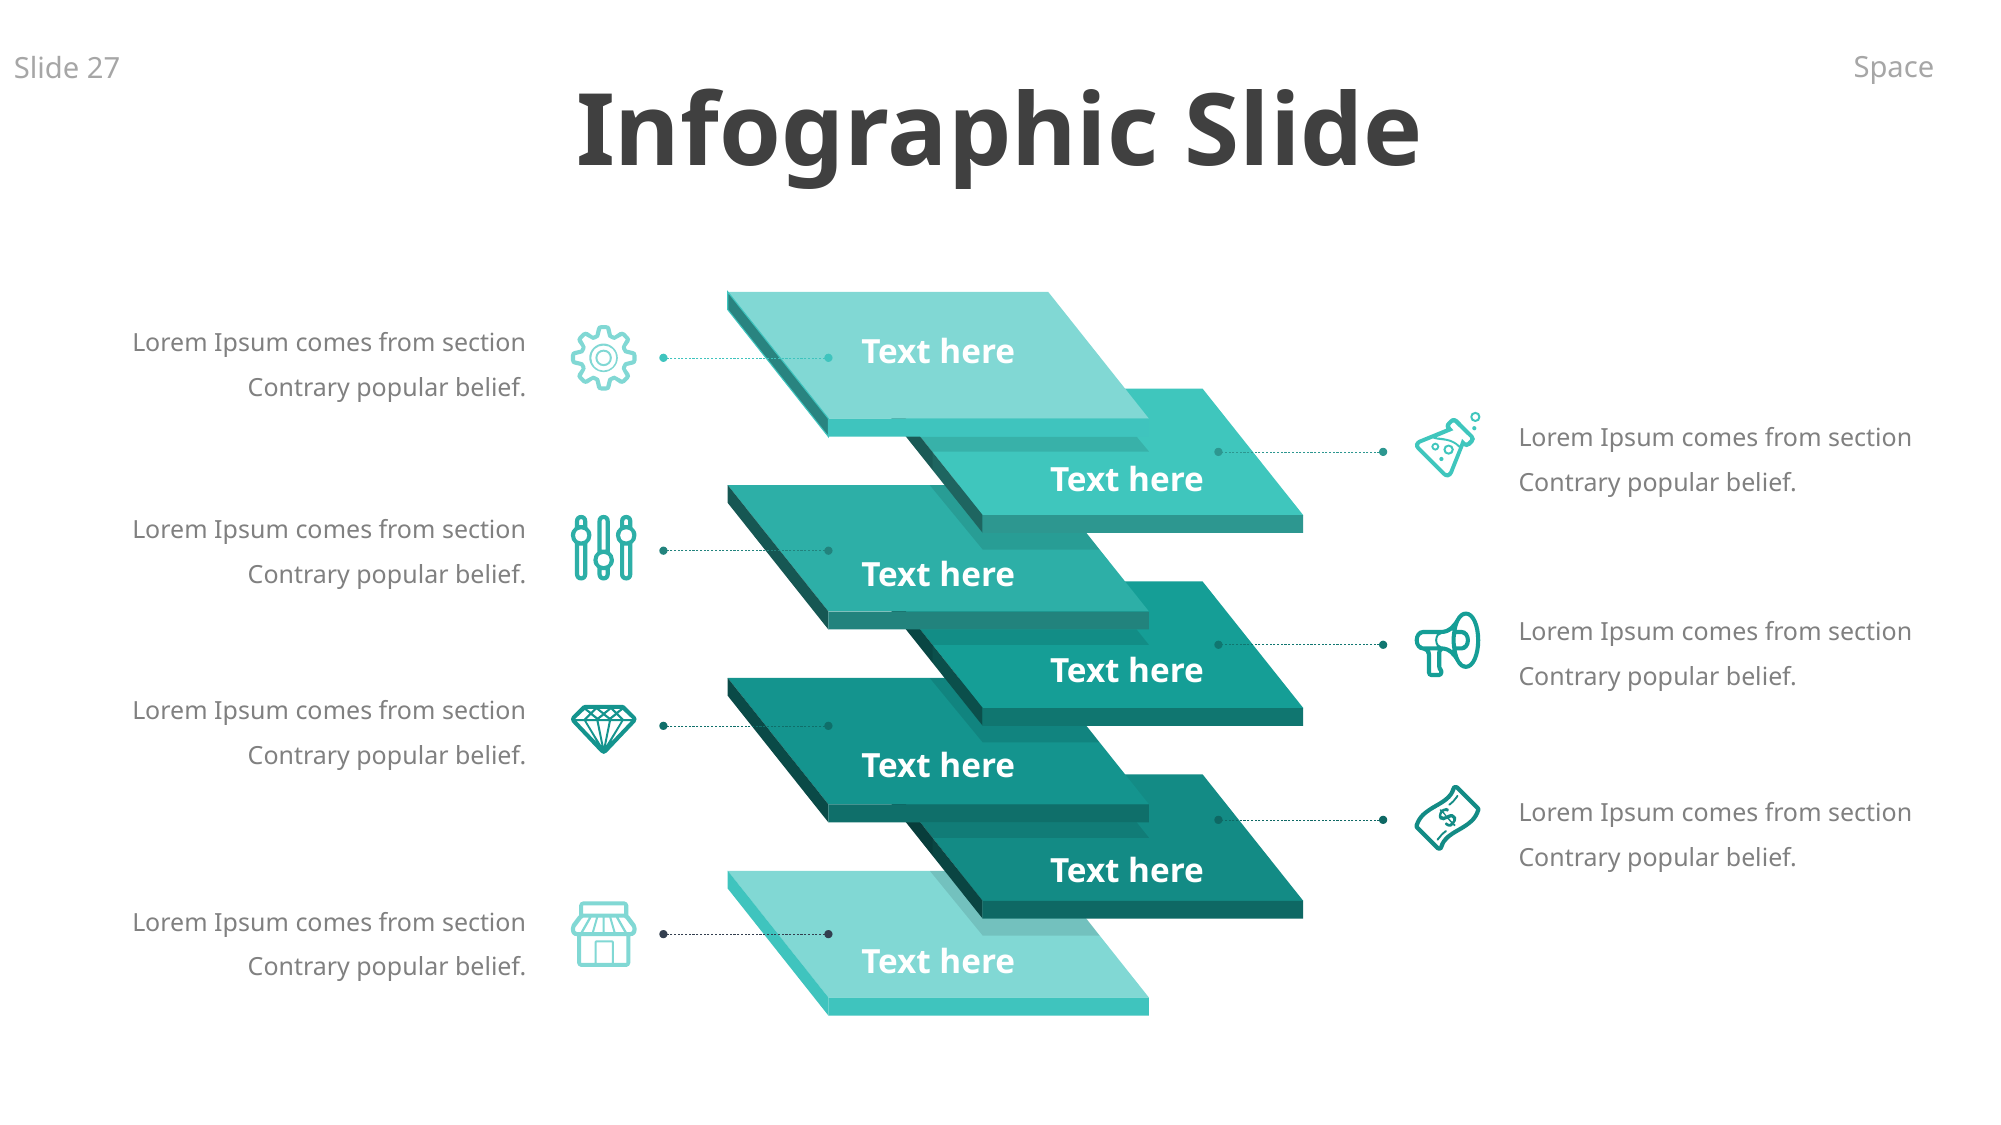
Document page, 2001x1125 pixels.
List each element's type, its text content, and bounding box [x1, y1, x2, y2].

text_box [727, 485, 1149, 630]
text_box Lorem Ipsum comes from section Contrary popular belief. [101, 304, 542, 409]
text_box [727, 870, 1149, 1016]
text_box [727, 677, 1149, 823]
text_box Lorem Ipsum comes from section Contrary popular belief. [101, 491, 542, 597]
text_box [1414, 411, 1481, 478]
text_box [570, 704, 637, 754]
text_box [570, 514, 637, 581]
text_box Lorem Ipsum comes from section Contrary popular belief. [101, 883, 542, 989]
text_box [881, 581, 1304, 726]
text_box [570, 901, 637, 967]
text_box Infographic Slide [561, 57, 1439, 193]
text_box Lorem Ipsum comes from section Contrary popular belief. [1503, 399, 1944, 504]
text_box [881, 774, 1304, 919]
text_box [570, 325, 637, 391]
text_box Lorem Ipsum comes from section Contrary popular belief. [1503, 774, 1944, 879]
text_box Lorem Ipsum comes from section Contrary popular belief. [101, 672, 542, 777]
text_box [1414, 611, 1481, 678]
text_box Lorem Ipsum comes from section Contrary popular belief. [1503, 593, 1944, 699]
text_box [881, 388, 1304, 534]
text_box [727, 291, 1149, 437]
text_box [1414, 784, 1481, 851]
